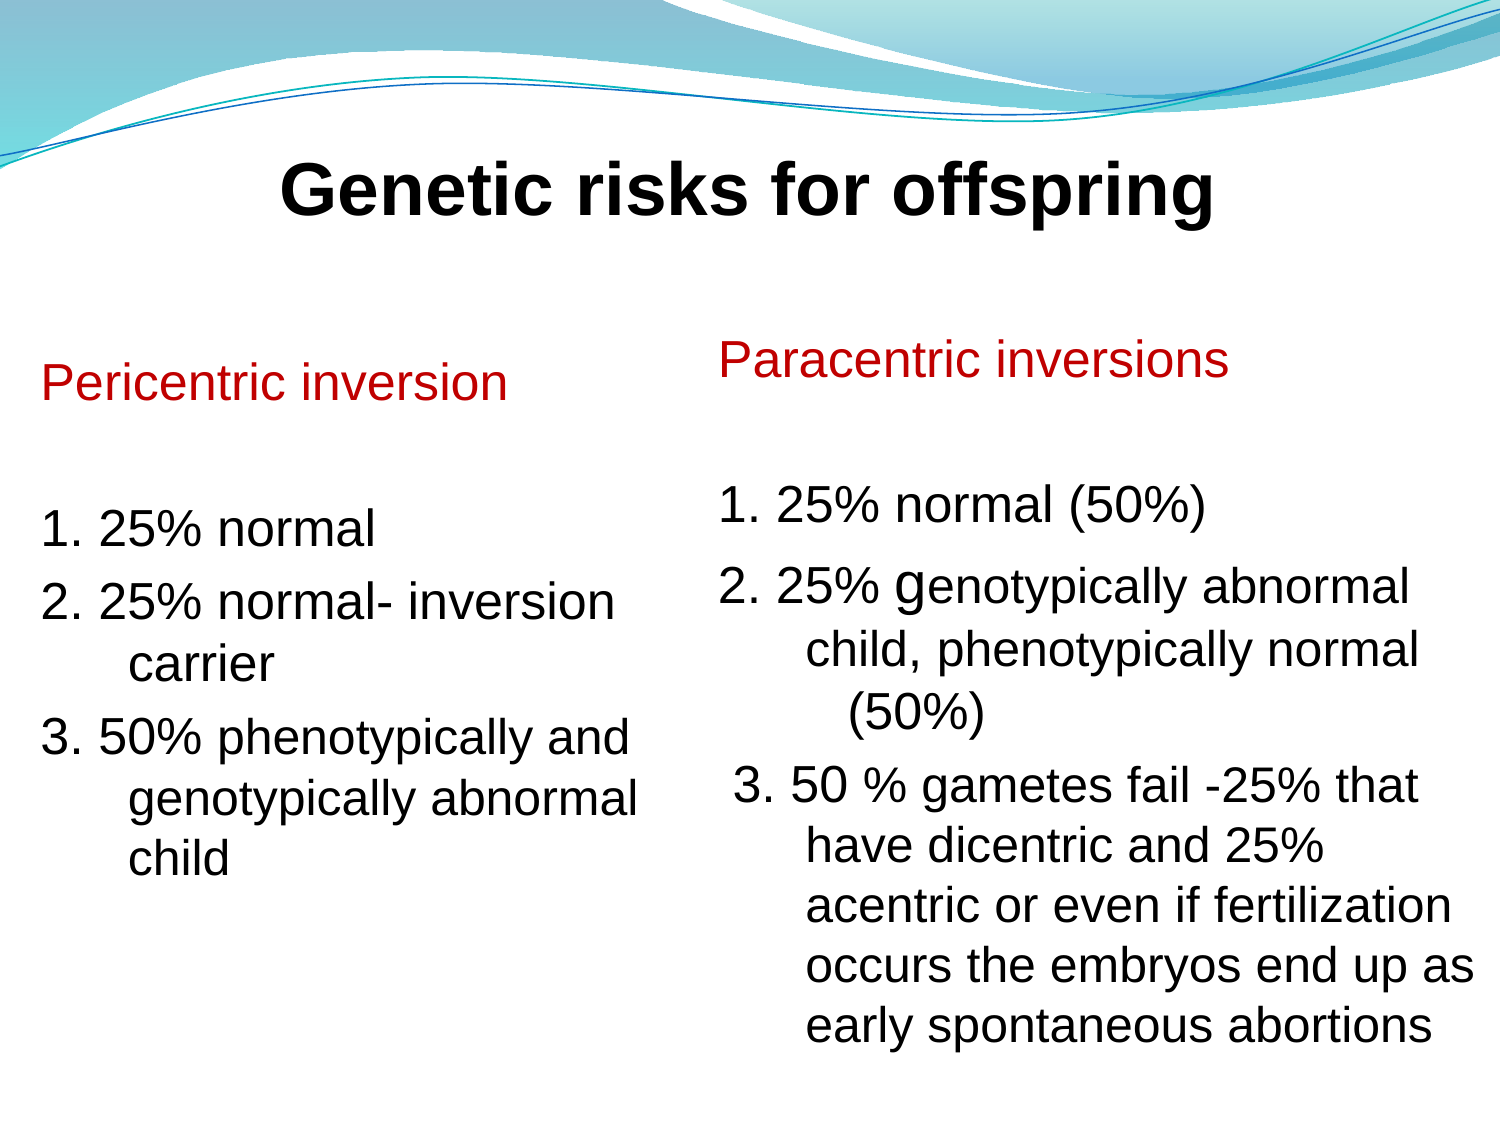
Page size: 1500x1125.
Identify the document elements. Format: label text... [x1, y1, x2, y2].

title Genetic risks for offspring [75, 42, 1425, 231]
subtitle Pericentric inversion 1. 25% normal 2. 25% normal- inversion carrier 3. 50% phenotypically and genotypically abnormal child [40, 341, 702, 1083]
list Paracentric inversions 1. 25% normal (50%) 2. 25% genotypically abnormal child, phenotypically normal (50%) 3. 50 % gametes fail -25% that have dicentric and 25% acentric or even if fertilization occurs the embryos end up as early spontaneous abortions [702, 317, 1500, 1125]
